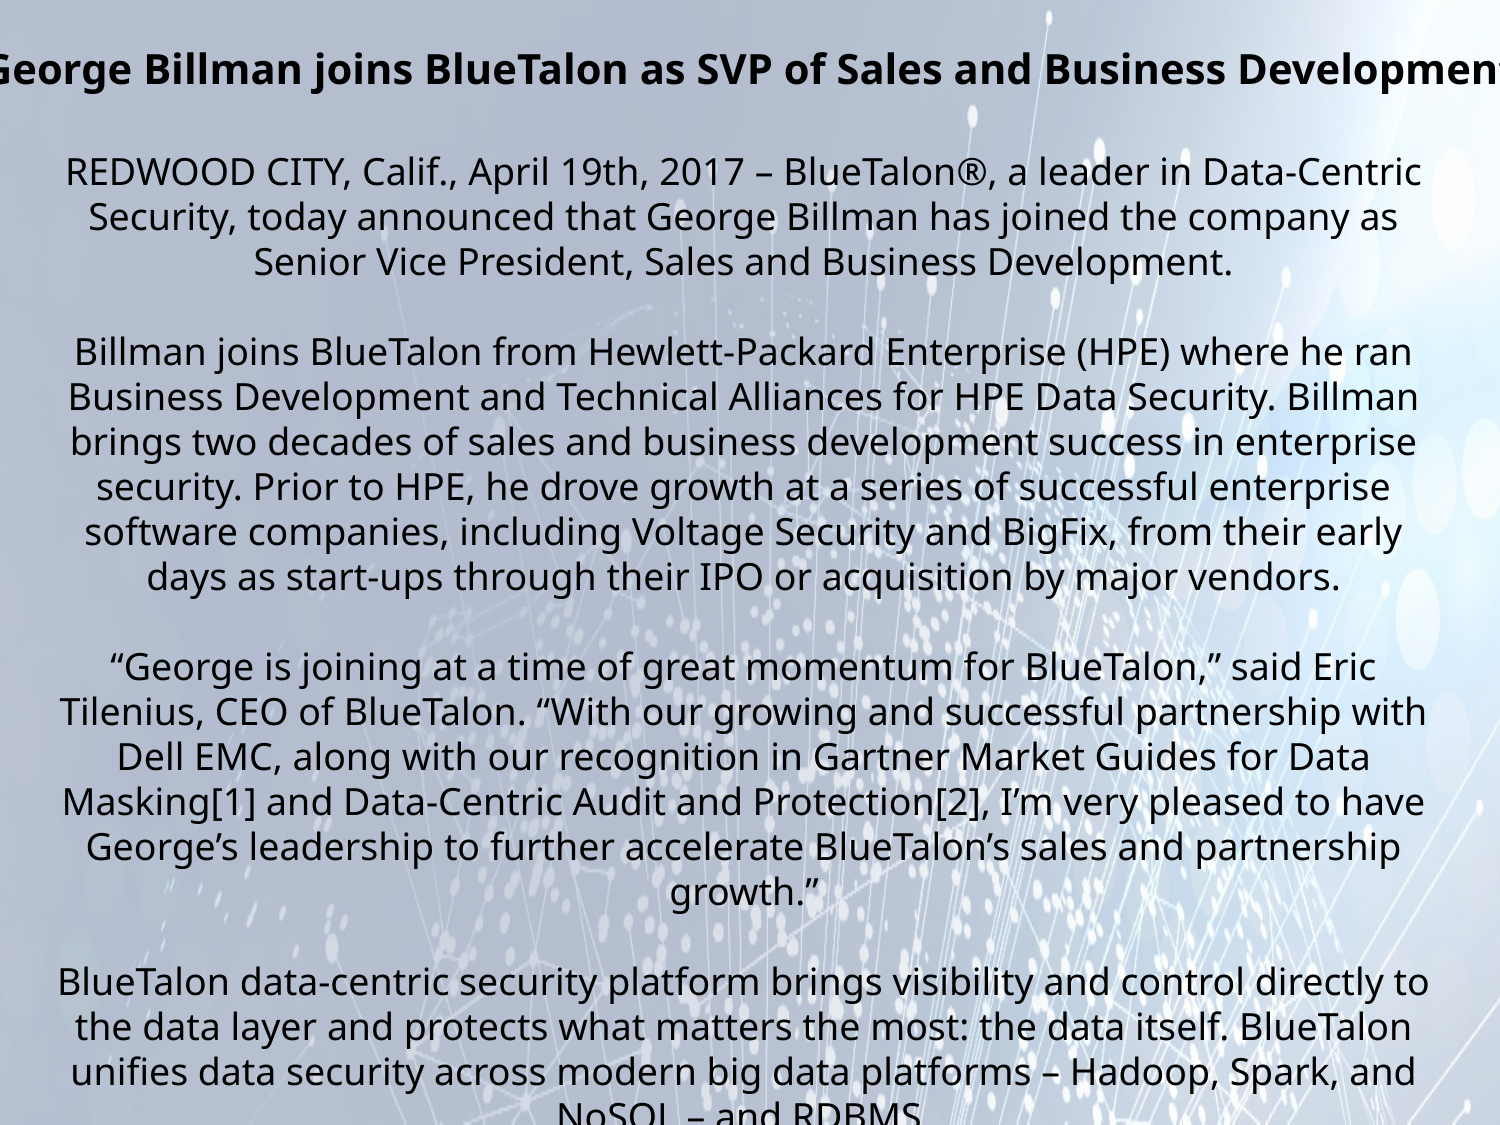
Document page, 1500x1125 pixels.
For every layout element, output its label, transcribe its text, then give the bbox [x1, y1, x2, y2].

text_box George Billman joins BlueTalon as SVP of Sales and Business Development [0, 35, 1500, 100]
text_box REDWOOD CITY, Calif., April 19th, 2017 – BlueTalon®, a leader in Data-Centric Security, today announced that George Billman has joined the company as Senior Vice President, Sales and Business Development. Billman joins BlueTalon from Hewlett-Packard Enterprise (HPE) where he ran Business Development and Technical Alliances for HPE Data Security. Billman brings two decades of sales and business development success in enterprise security. Prior to HPE, he drove growth at a series of successful enterprise software companies, including Voltage Security and BigFix, from their early days as start-ups through their IPO or acquisition by major vendors. “George is joining at a time of great momentum for BlueTalon,” said Eric Tilenius, CEO of BlueTalon. “With our growing and successful partnership with Dell EMC, along with our recognition in Gartner Market Guides for Data Masking[1] and Data-Centric Audit and Protection[2], I’m very pleased to have George’s leadership to further accelerate BlueTalon’s sales and partnership growth.” BlueTalon data-centric security platform brings visibility and control directly to the data layer and protects what matters the most: the data itself. BlueTalon unifies data security across modern big data platforms – Hadoop, Spark, and NoSQL – and RDBMS. [35, 140, 1454, 1125]
